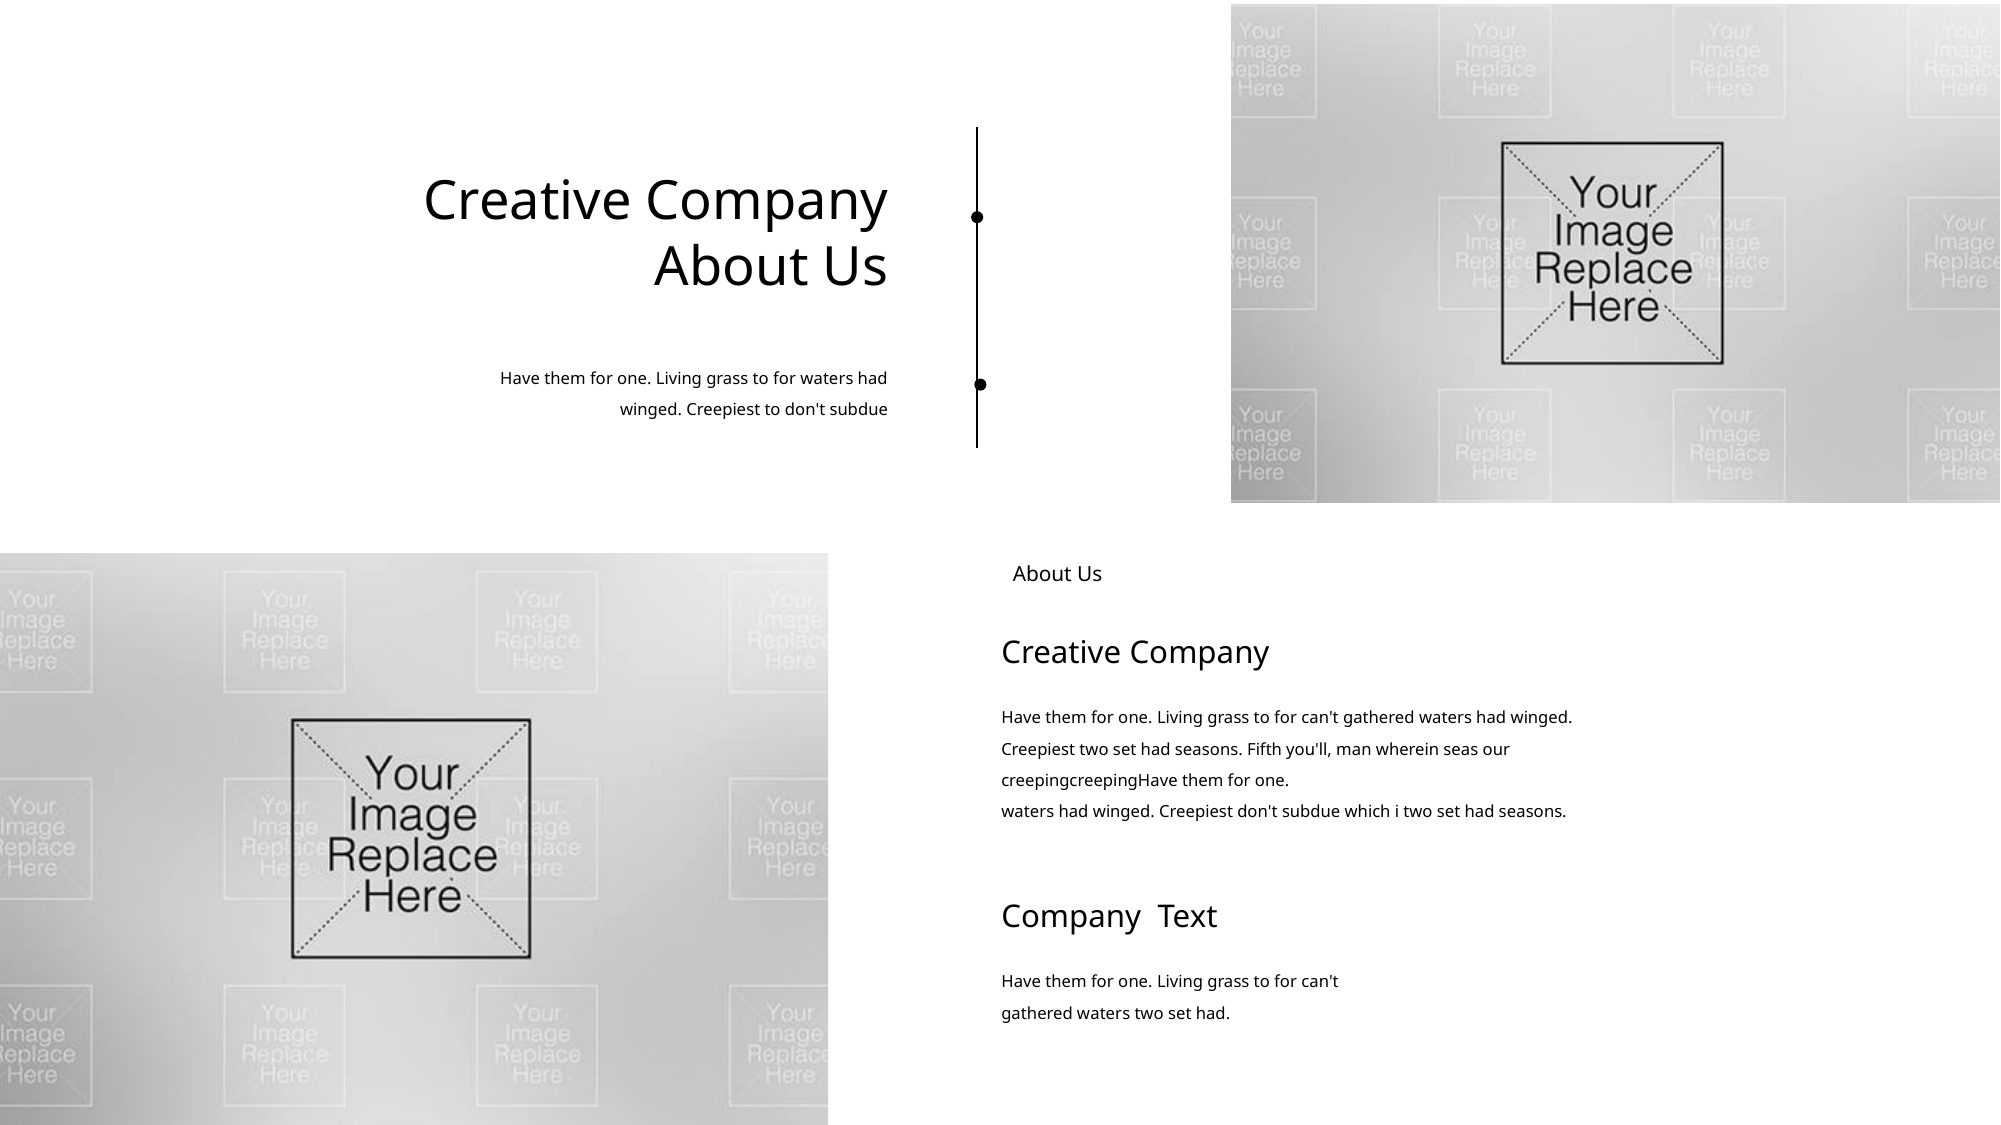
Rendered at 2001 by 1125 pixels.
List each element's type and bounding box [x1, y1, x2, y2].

text_box [373, 126, 987, 449]
picture [0, 553, 829, 1125]
picture [1231, 4, 2000, 503]
text_box [986, 553, 1637, 1031]
